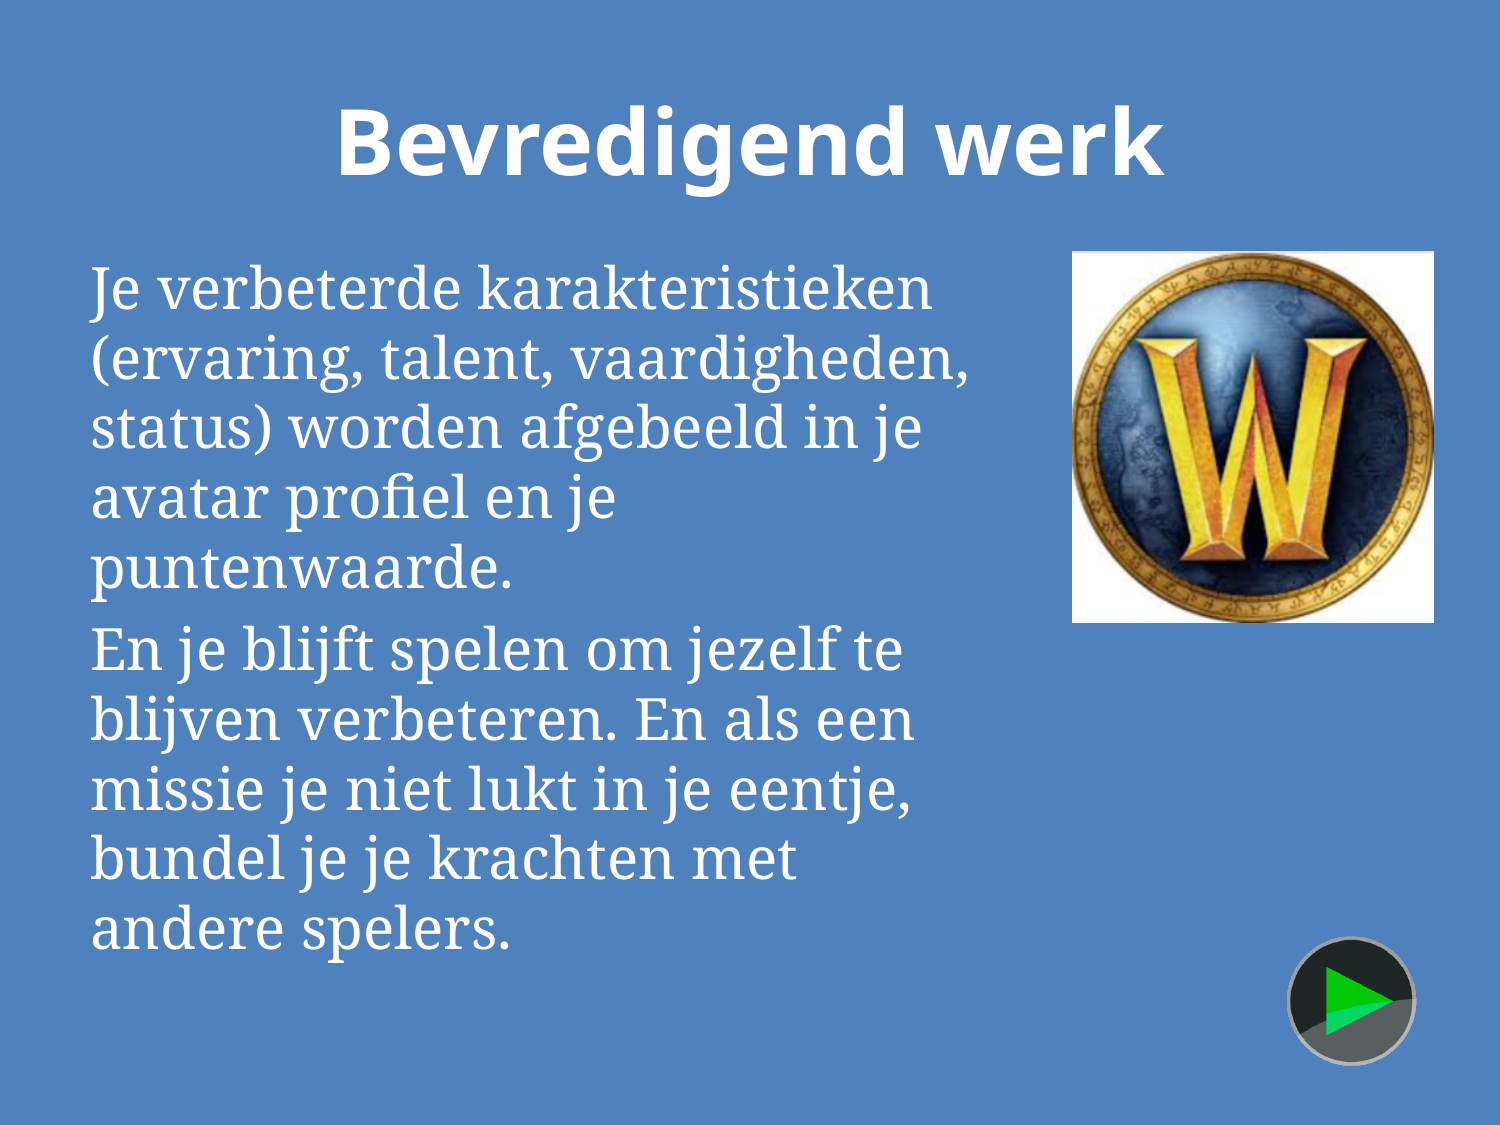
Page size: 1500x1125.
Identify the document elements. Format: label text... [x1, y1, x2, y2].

list Je verbeterde karakteristieken (ervaring, talent, vaardigheden, status) worden afgebeeld in je avatar profiel en je puntenwaarde. En je blijft spelen om jezelf te blijven verbeteren. En als een missie je niet lukt in je eentje, bundel je je krachten met andere spelers. [75, 243, 998, 1106]
picture [1269, 917, 1434, 1083]
picture [1071, 251, 1434, 623]
title Bevredigend werk [75, 45, 1425, 233]
